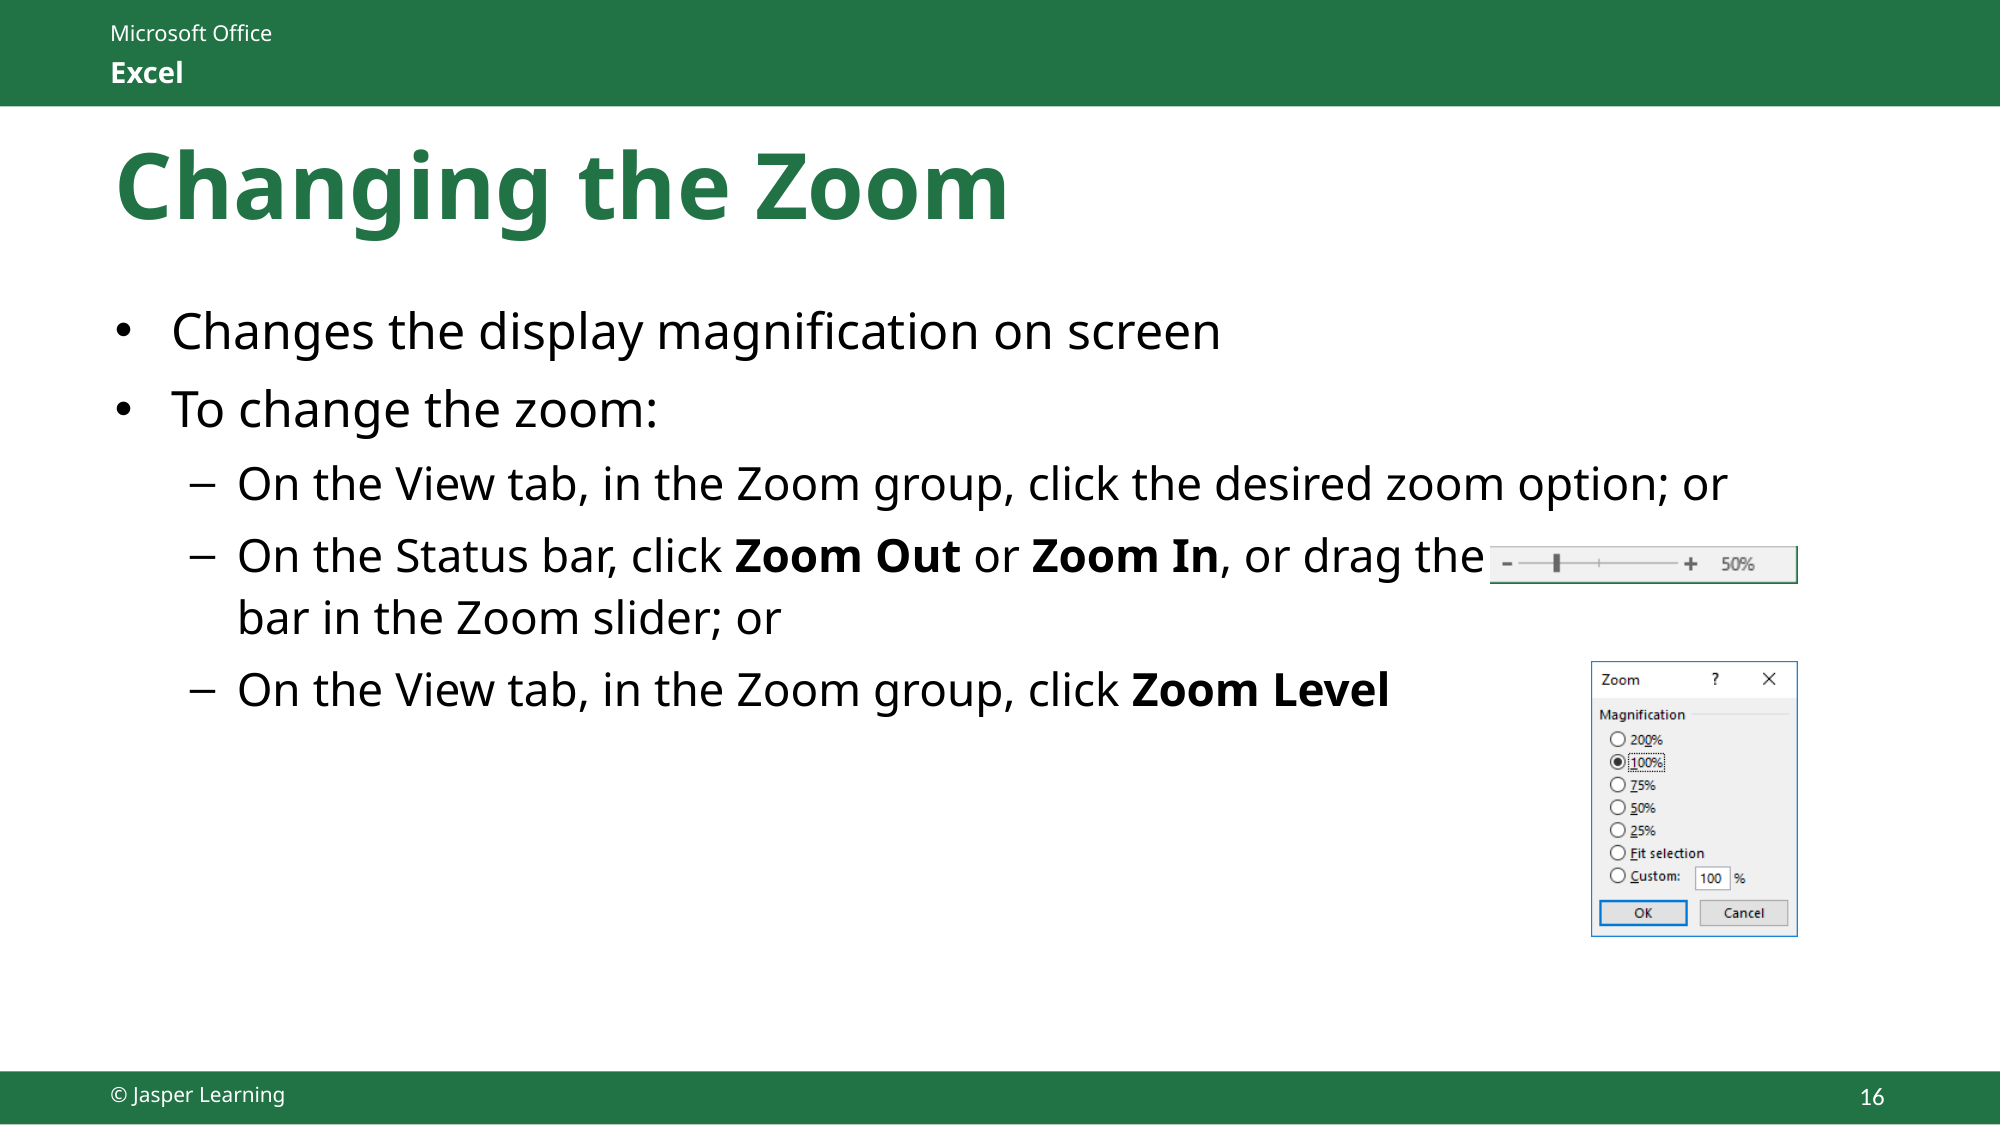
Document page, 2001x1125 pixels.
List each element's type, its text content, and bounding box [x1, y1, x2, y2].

picture [1590, 661, 1798, 938]
slide_number 16 [1433, 1065, 1900, 1125]
picture [1490, 546, 1798, 584]
title Changing the Zoom [99, 118, 1866, 248]
footer © Jasper Learning [95, 1065, 729, 1125]
list Changes the display magnification on screen To change the zoom: On the View tab, in the Zoom group, click the desired zoom option; or On the Status bar, click Zoom Out or Zoom In, or drag the bar in the Zoom slider; or On the View tab, in the Zoom group, click Zoom Level [99, 283, 1900, 1026]
